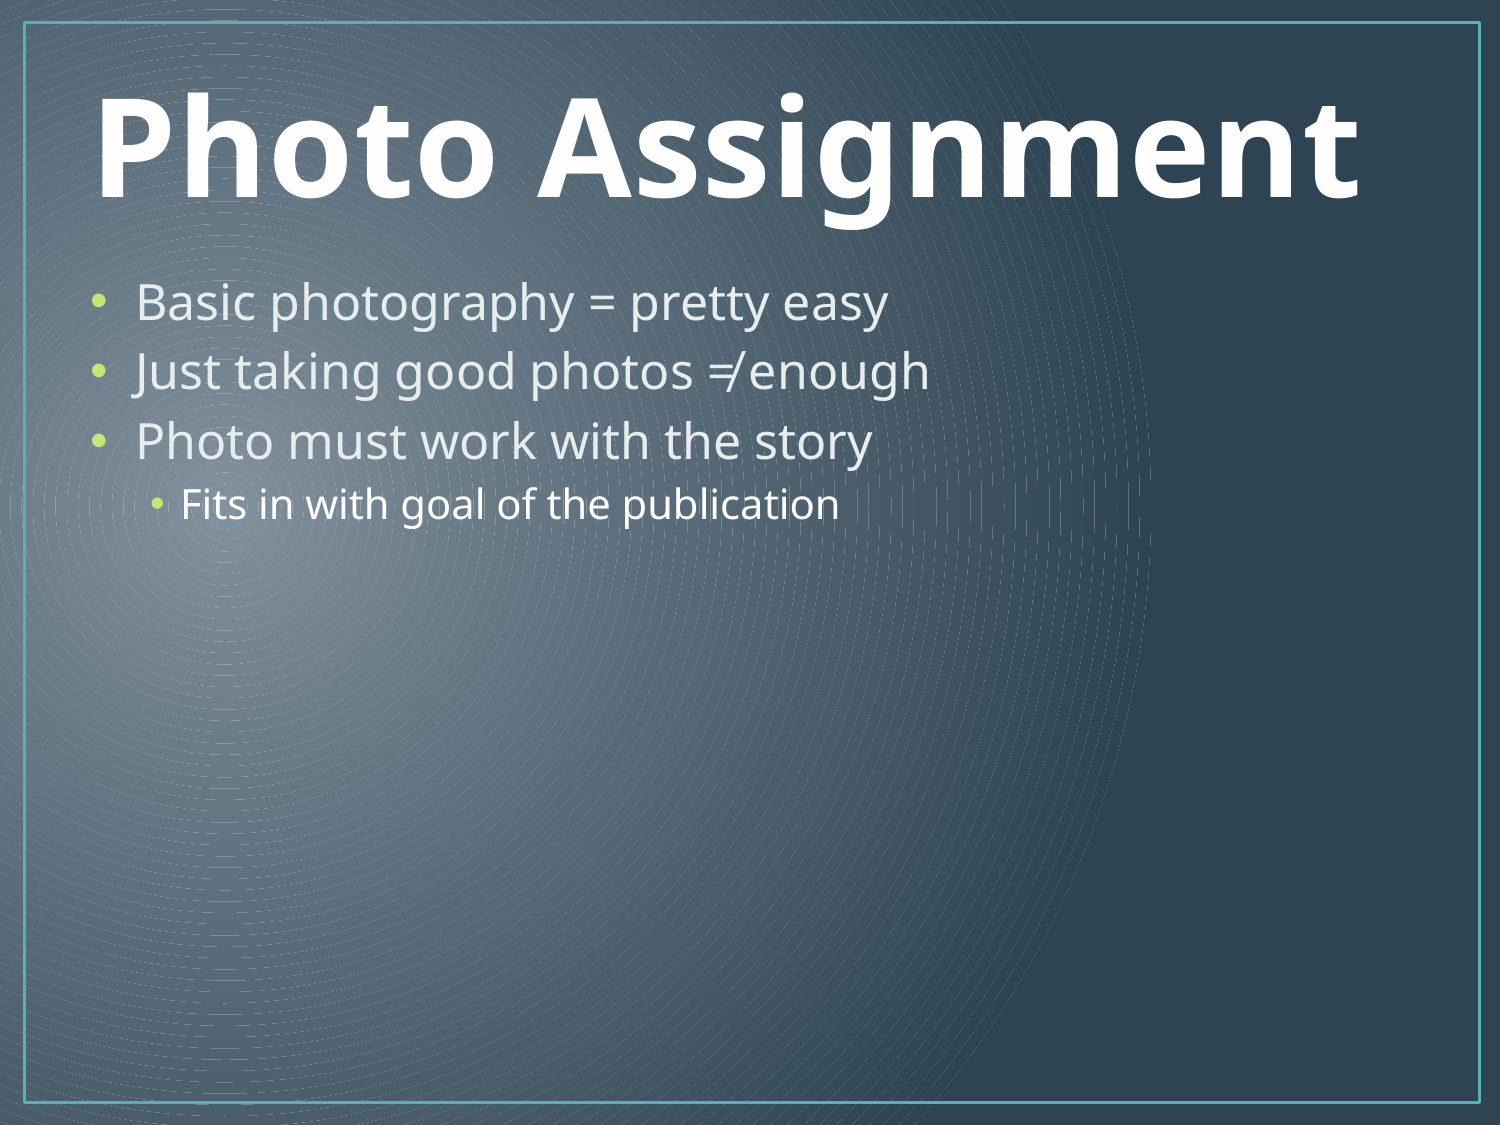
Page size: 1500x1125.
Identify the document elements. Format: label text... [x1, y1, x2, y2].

list Basic photography = pretty easy Just taking good photos ≠ enough Photo must work with the story Fits in with goal of the publication [75, 262, 1425, 1005]
title Photo Assignment [75, 45, 1425, 233]
